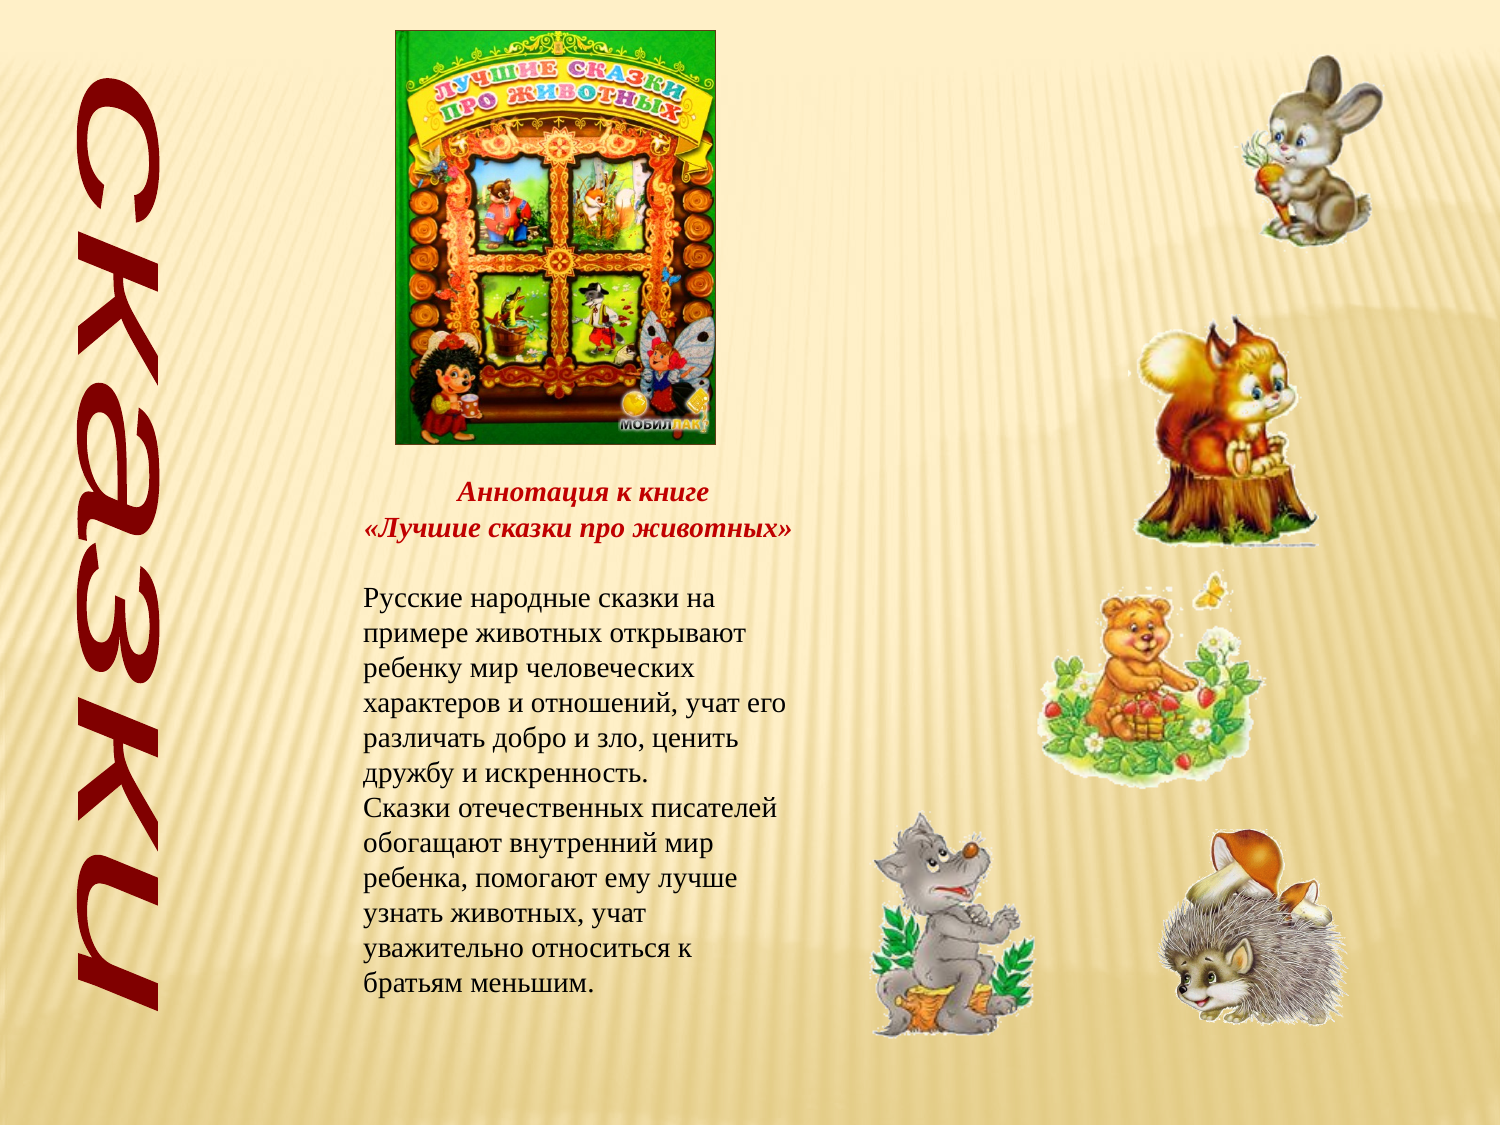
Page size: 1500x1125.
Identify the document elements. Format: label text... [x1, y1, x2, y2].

picture [1233, 30, 1391, 266]
text_box Аннотация к книге «Лучшие сказки про животных» Русские народные сказки на примере животных открывают ребенку мир человеческих характеров и отношений, учат его различать добро и зло, ценить дружбу и искренность. Сказки отечественных писателей обогащают внутренний мир ребенка, помогают ему лучше узнать животных, учат уважительно относиться к братьям меньшим. [348, 456, 809, 1006]
picture [395, 30, 717, 445]
picture [1151, 821, 1359, 1036]
picture [832, 810, 1068, 1046]
picture [1127, 314, 1319, 550]
picture [1033, 562, 1269, 798]
